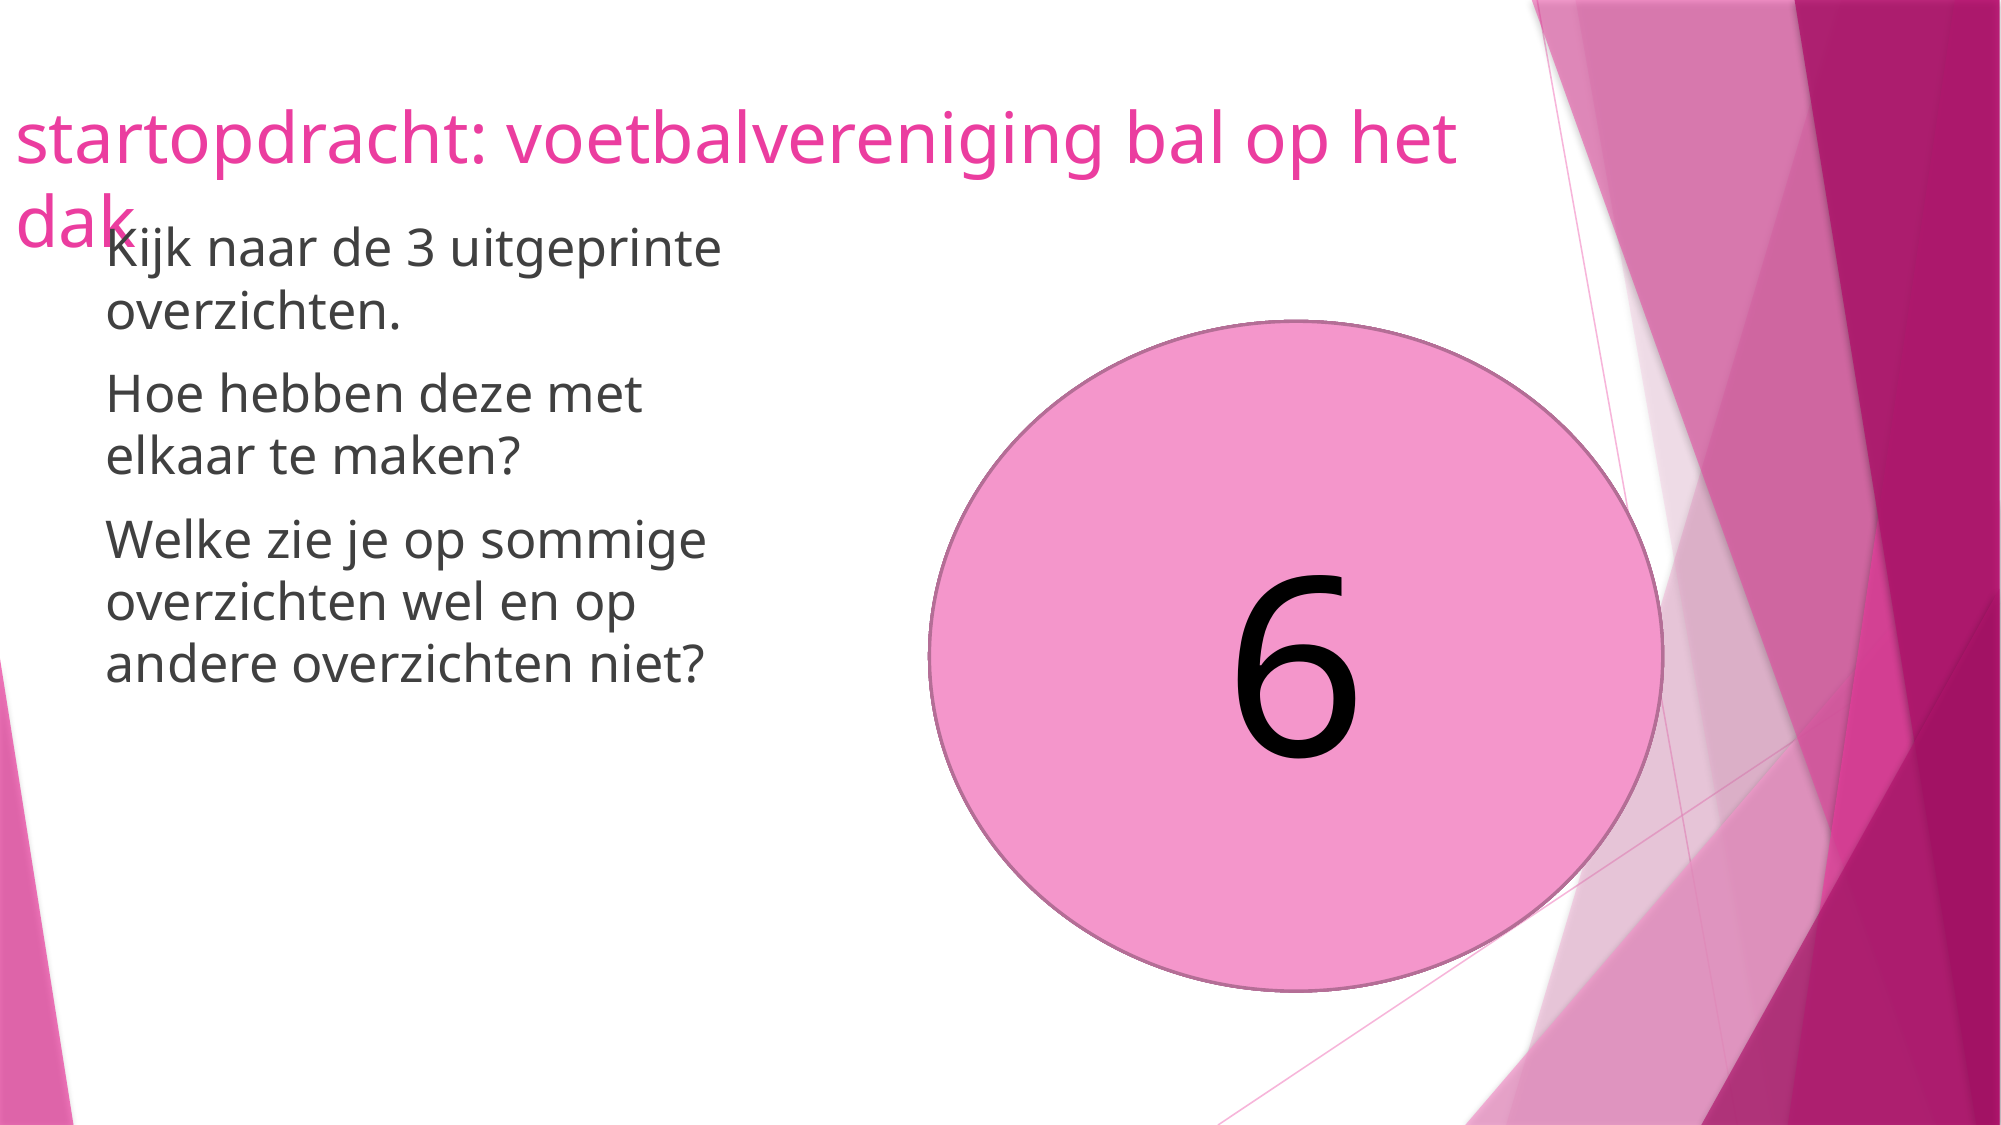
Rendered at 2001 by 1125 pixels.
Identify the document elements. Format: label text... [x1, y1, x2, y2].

text_box 6 [927, 319, 1665, 993]
title startopdracht: voetbalvereniging bal op het dak [0, 0, 1585, 322]
list Kijk naar de 3 uitgeprinte overzichten. Hoe hebben deze met elkaar te maken? Welke zie je op sommige overzichten wel en op andere overzichten niet? [90, 207, 817, 960]
